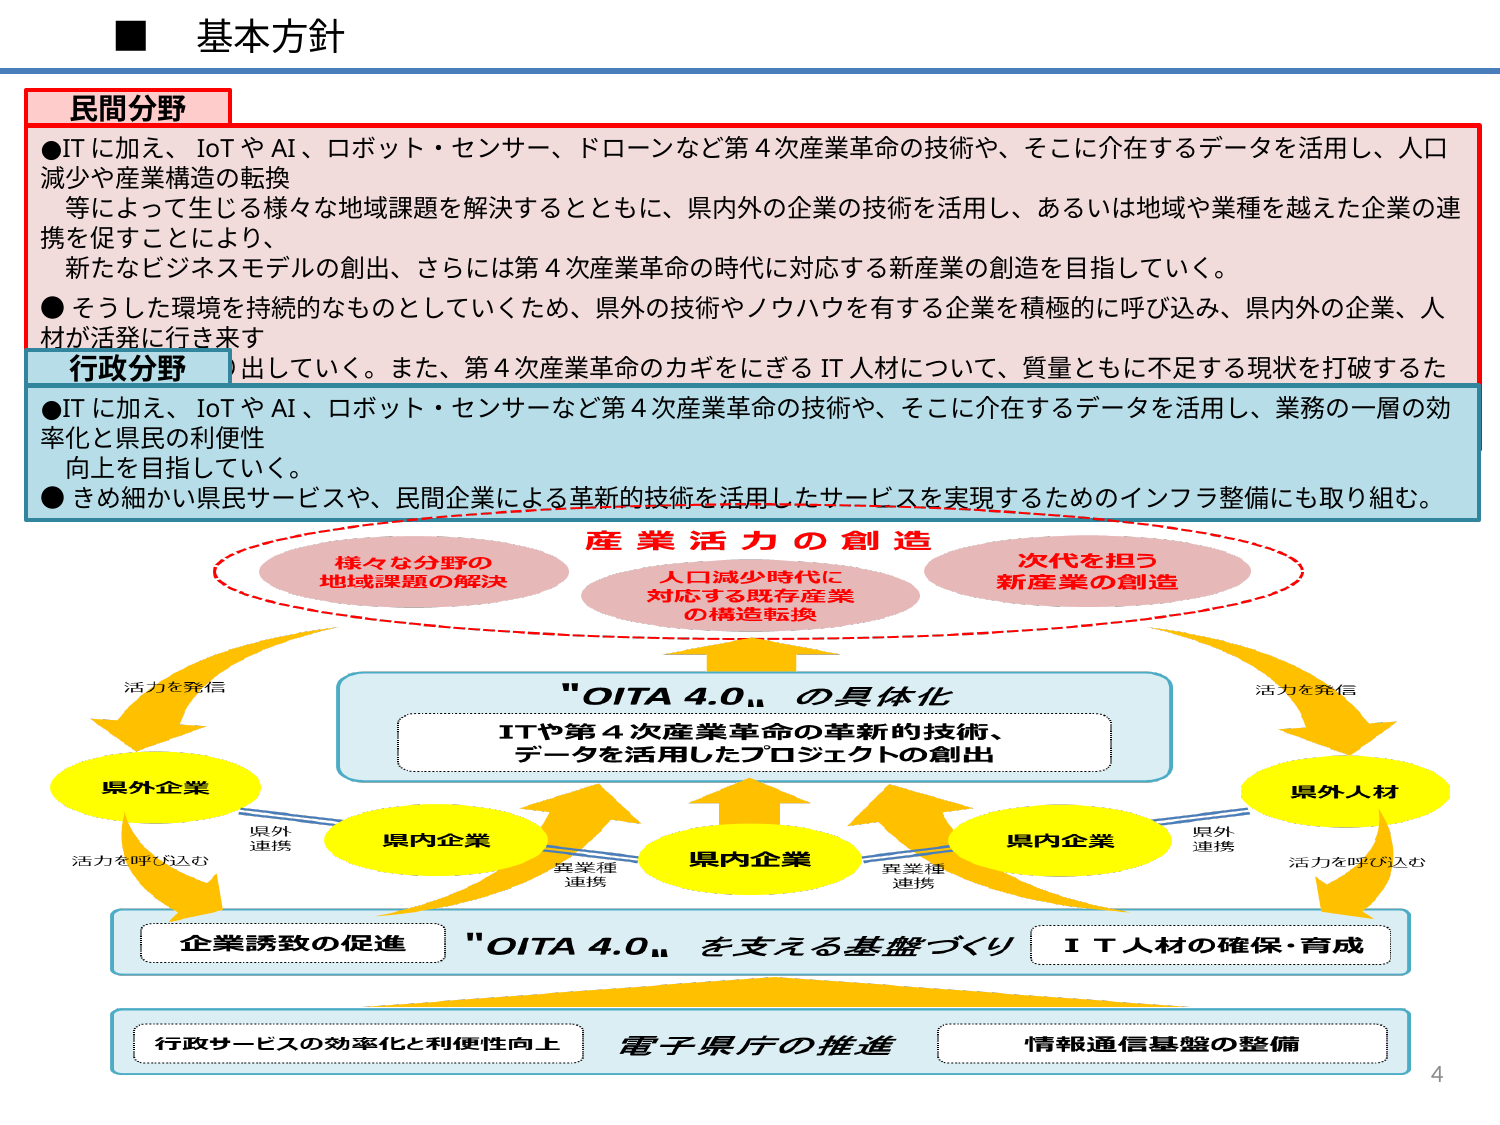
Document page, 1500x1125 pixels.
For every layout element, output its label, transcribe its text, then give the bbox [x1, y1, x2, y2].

slide_number 4 [1108, 1042, 1459, 1103]
text_box ●ITに加え、IoTやAI、ロボット・センサーなど第４次産業革命の技術や、そこに介在するデータを活用し、業務の一層の効率化と県民の利便性 向上を目指していく。 ●きめ細かい県民サービスや、民間企業による革新的技術を活用したサービスを実現するためのインフラ整備にも取り組む。 [25, 385, 1479, 521]
picture [49, 503, 1450, 1076]
text_box ■ 基本方針 [97, 5, 361, 66]
text_box 行政分野 [24, 348, 232, 388]
text_box ●ITに加え、IoTやAI、ロボット・センサー、ドローンなど第４次産業革命の技術や、そこに介在するデータを活用し、人口減少や産業構造の転換 等によって生じる様々な地域課題を解決するとともに、県内外の企業の技術を活用し、あるいは地域や業種を越えた企業の連携を促すことにより、 新たなビジネスモデルの創出、さらには第４次産業革命の時代に対応する新産業の創造を目指していく。 ●そうした環境を持続的なものとしていくため、県外の技術やノウハウを有する企業を積極的に呼び込み、県内外の企業、人材が活発に行き来す る状況をつくり出していく。また、第４次産業革命のカギをにぎるIT人材について、質量ともに不足する現状を打破するため、産学官が連携し人 材確保・育成の取組を強化していく。 [25, 125, 1480, 450]
text_box 民間分野 [24, 88, 232, 127]
